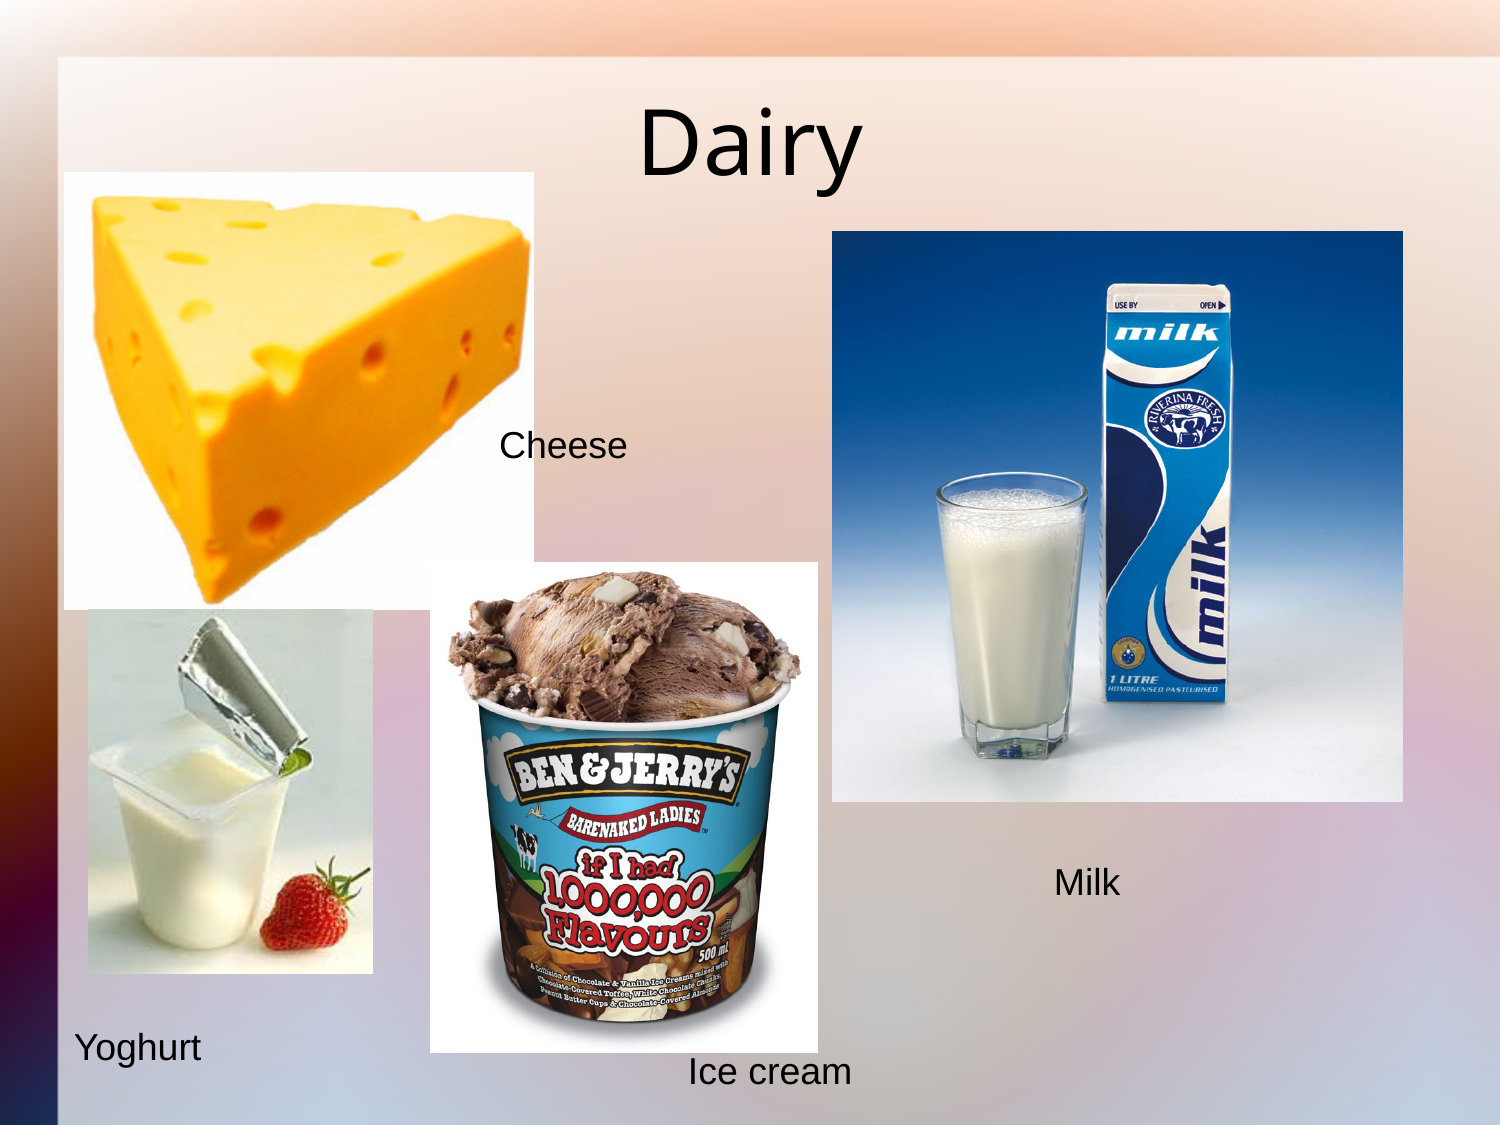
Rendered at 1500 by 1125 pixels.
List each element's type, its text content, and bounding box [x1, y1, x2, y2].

text_box Yoghurt [59, 1015, 449, 1073]
text_box Milk [1039, 850, 1453, 908]
text_box Ice cream [673, 1039, 1063, 1097]
picture [0, 0, 1500, 1125]
text_box Dairy [74, 45, 1425, 233]
text_box Cheese [538, 413, 721, 470]
